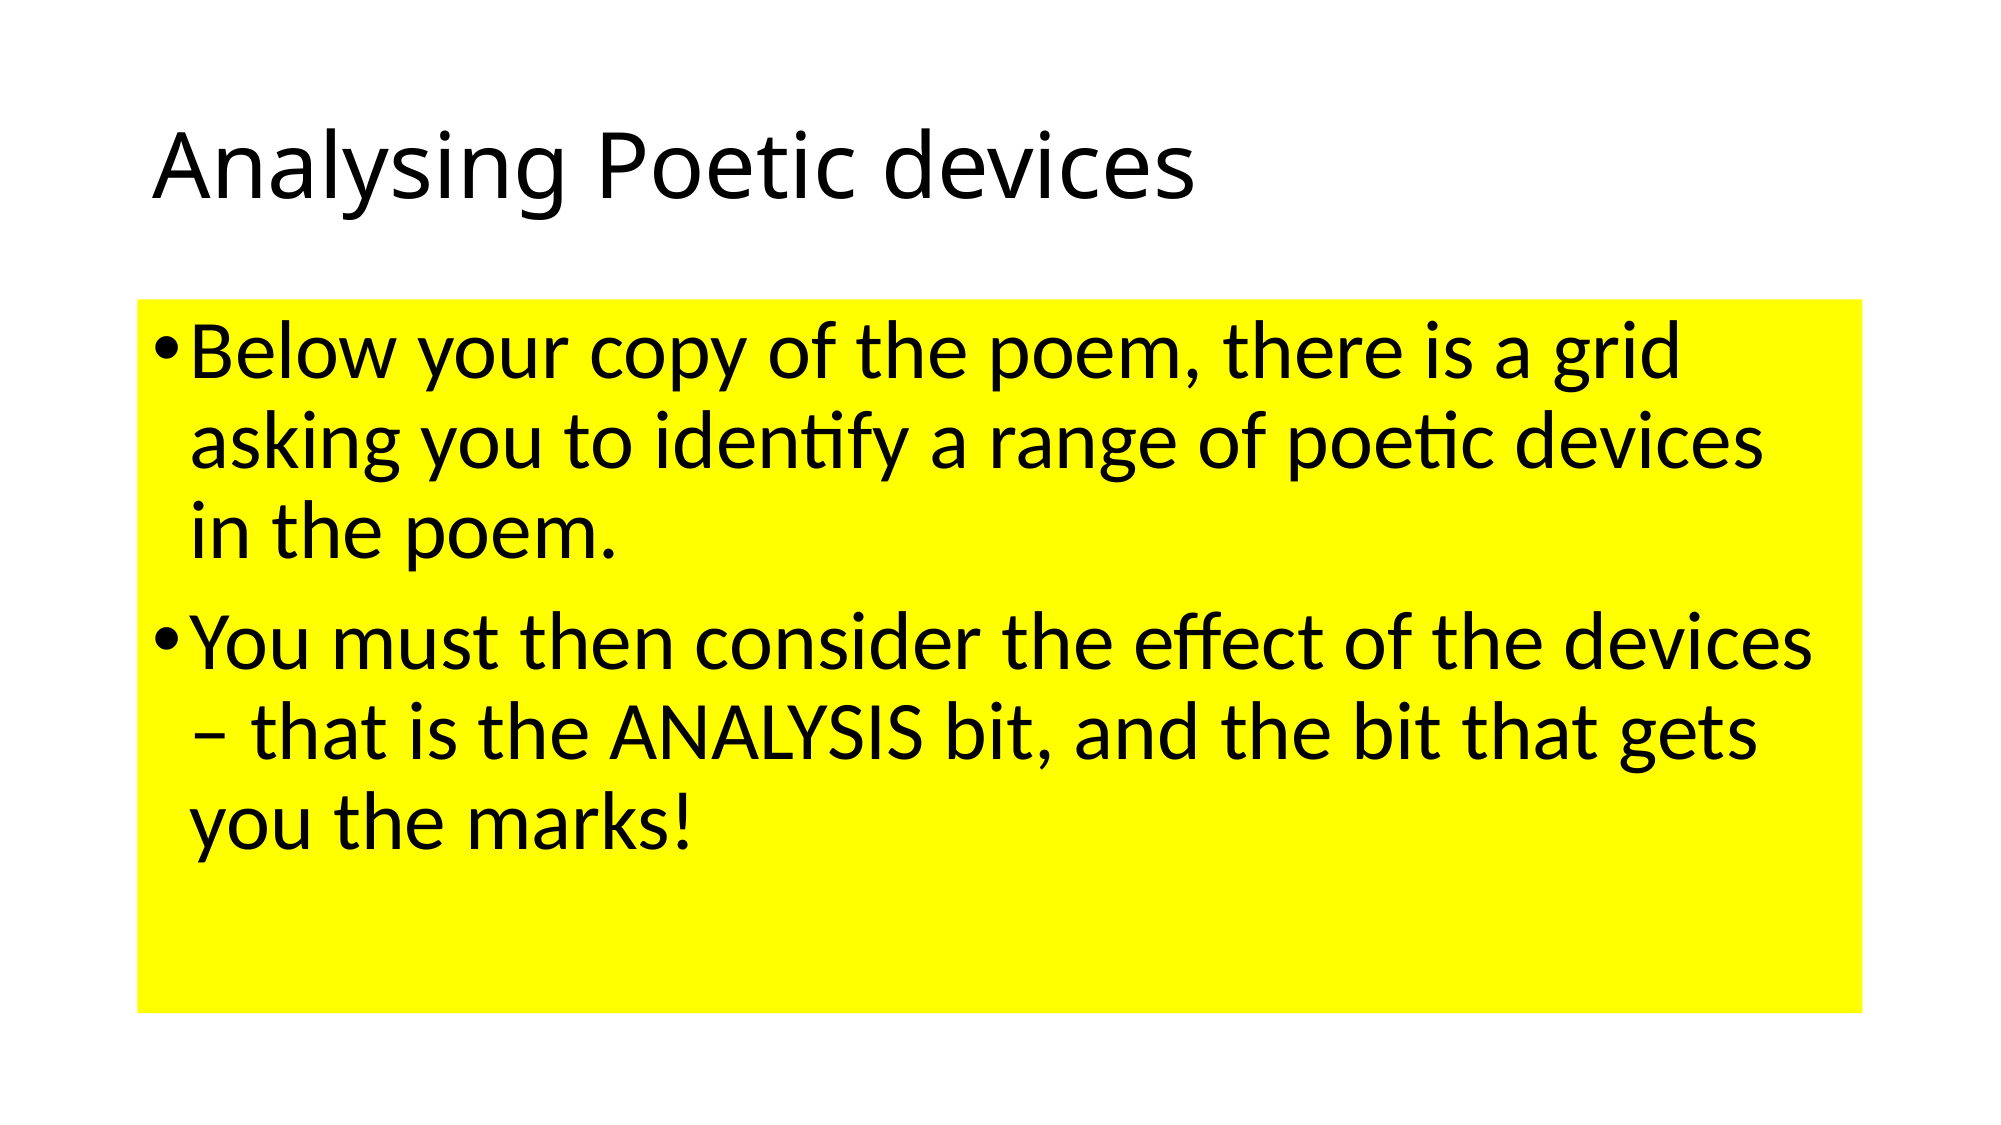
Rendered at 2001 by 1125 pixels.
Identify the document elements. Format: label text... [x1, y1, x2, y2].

title Analysing Poetic devices [137, 59, 1863, 278]
list Below your copy of the poem, there is a grid asking you to identify a range of poetic devices in the poem. You must then consider the effect of the devices – that is the ANALYSIS bit, and the bit that gets you the marks! [137, 299, 1863, 1014]
